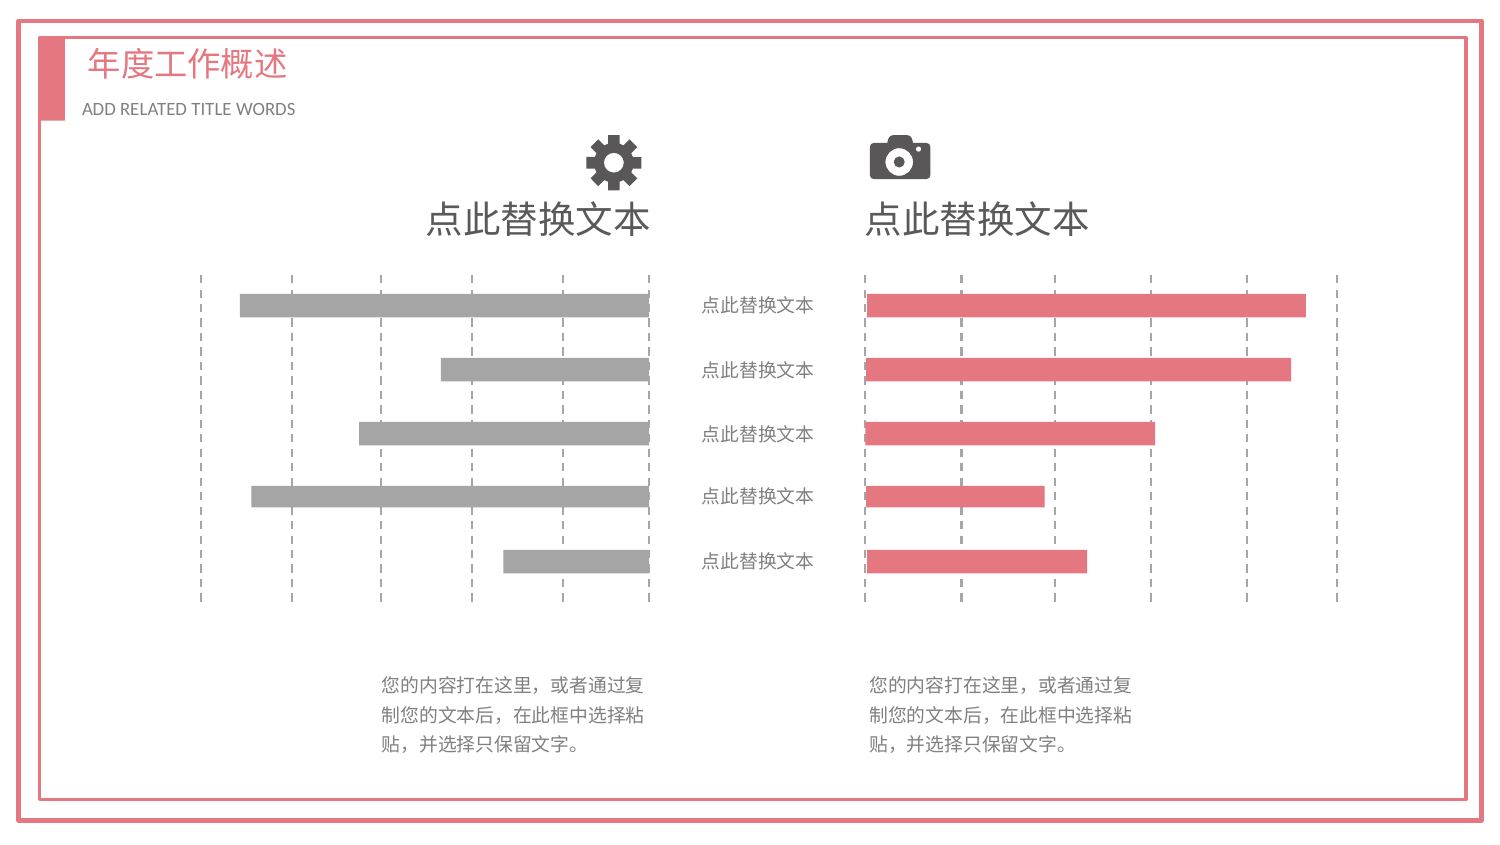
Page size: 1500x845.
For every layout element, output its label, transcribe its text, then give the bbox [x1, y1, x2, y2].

text_box 点此替换文本 [853, 190, 1102, 247]
text_box 您的内容打在这里，或者通过复制您的文本后，在此框中选择粘贴，并选择只保留文字。 [858, 661, 1148, 761]
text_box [868, 134, 932, 180]
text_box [585, 134, 643, 191]
text_box 点此替换文本 [690, 479, 826, 514]
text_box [200, 274, 650, 605]
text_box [865, 274, 1338, 605]
text_box 点此替换文本 [414, 190, 663, 247]
text_box 点此替换文本 [690, 416, 826, 451]
text_box 点此替换文本 [690, 288, 826, 323]
text_box 您的内容打在这里，或者通过复制您的文本后，在此框中选择粘贴，并选择只保留文字。 [370, 661, 661, 761]
text_box 点此替换文本 [690, 544, 826, 579]
text_box 点此替换文本 [690, 352, 826, 387]
